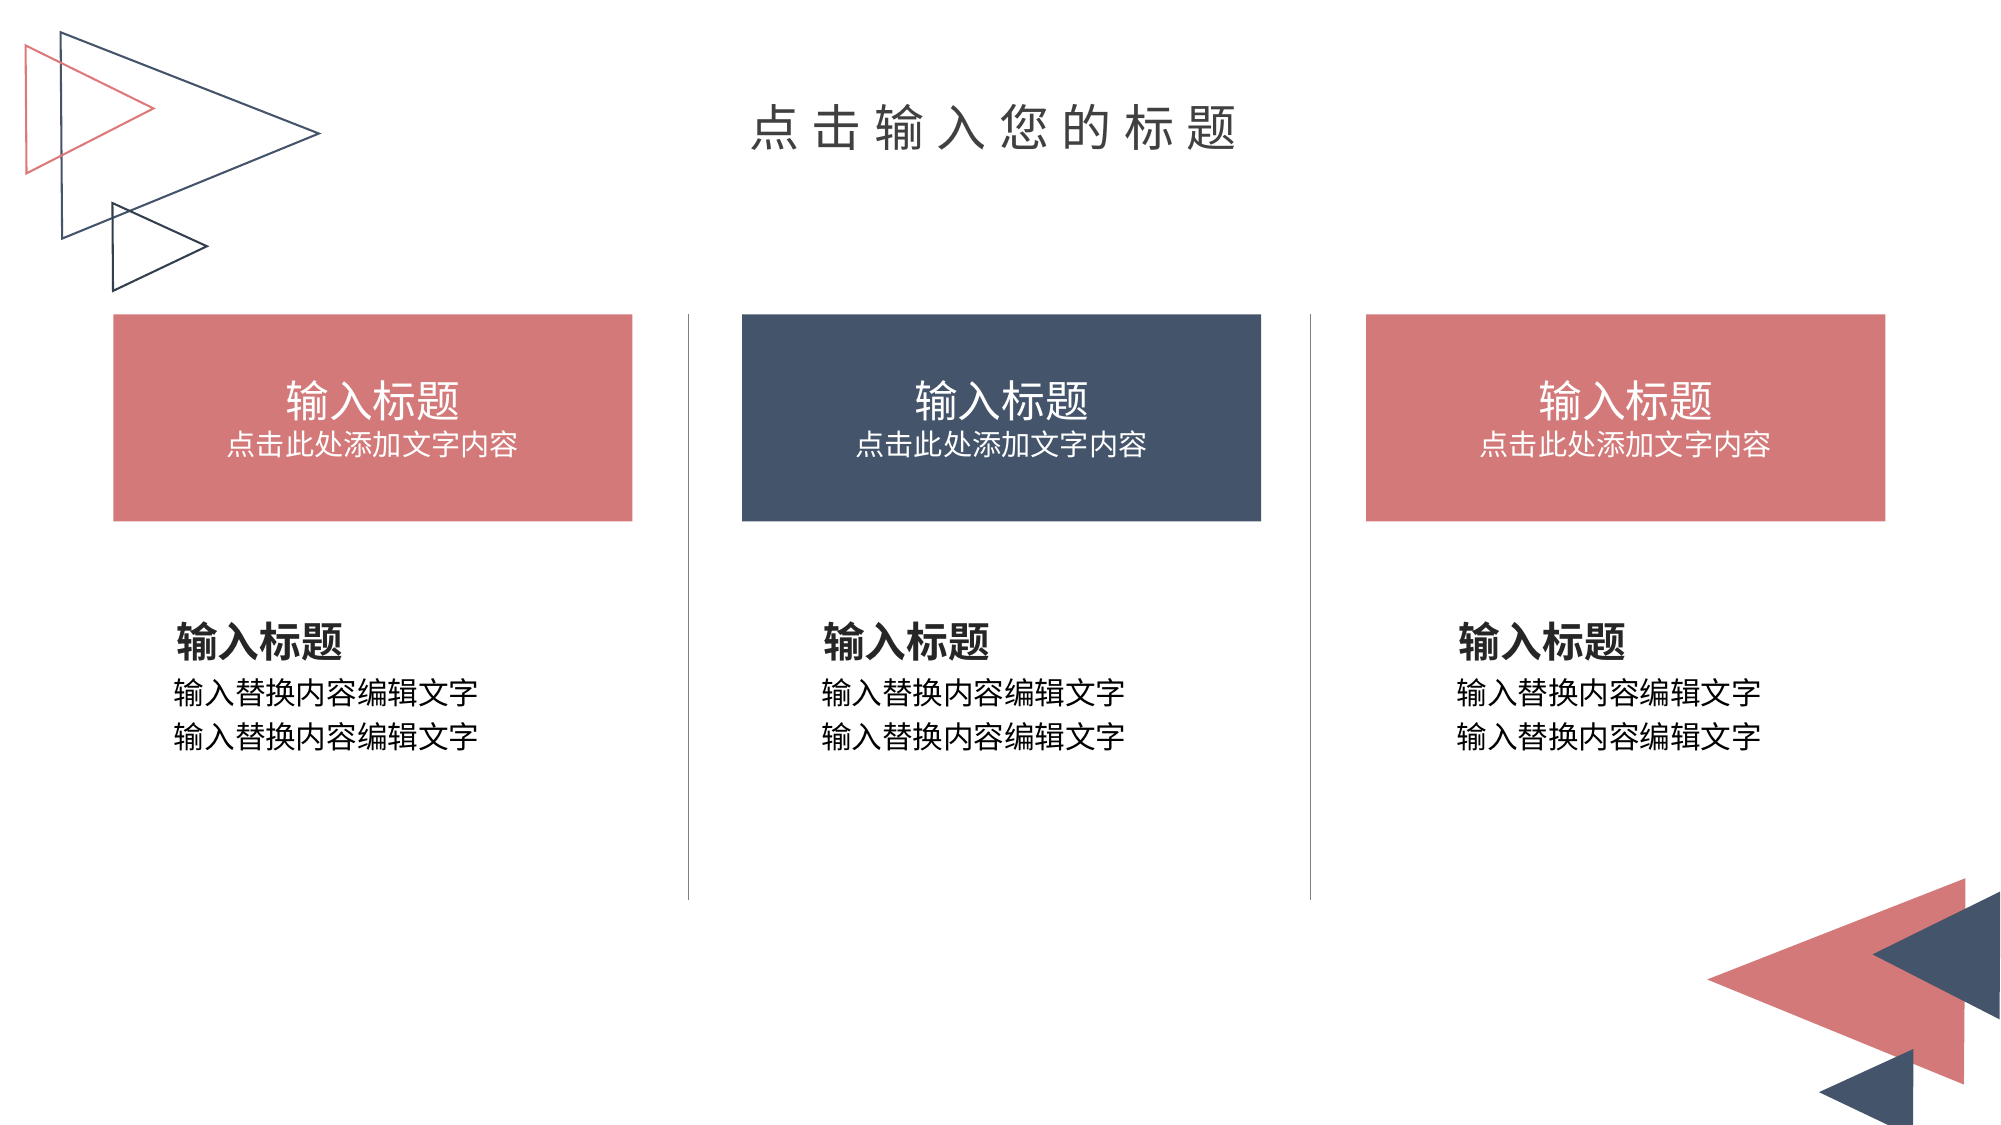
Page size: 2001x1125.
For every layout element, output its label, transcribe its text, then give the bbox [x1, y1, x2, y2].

text_box 点击输入您的标题 [685, 96, 1301, 157]
text_box 输入标题 [161, 608, 530, 674]
text_box 输入标题 [808, 608, 1177, 674]
text_box 输入标题 点击此处添加文字内容 [741, 313, 1263, 523]
text_box 输入替换内容编辑文字输入替换内容编辑文字 [158, 658, 513, 762]
text_box 输入替换内容编辑文字输入替换内容编辑文字 [805, 658, 1160, 762]
text_box 输入标题 点击此处添加文字内容 [112, 313, 634, 523]
text_box 输入标题 点击此处添加文字内容 [1364, 313, 1887, 523]
text_box 输入标题 [1443, 608, 1813, 674]
text_box 输入替换内容编辑文字输入替换内容编辑文字 [1441, 658, 1796, 762]
